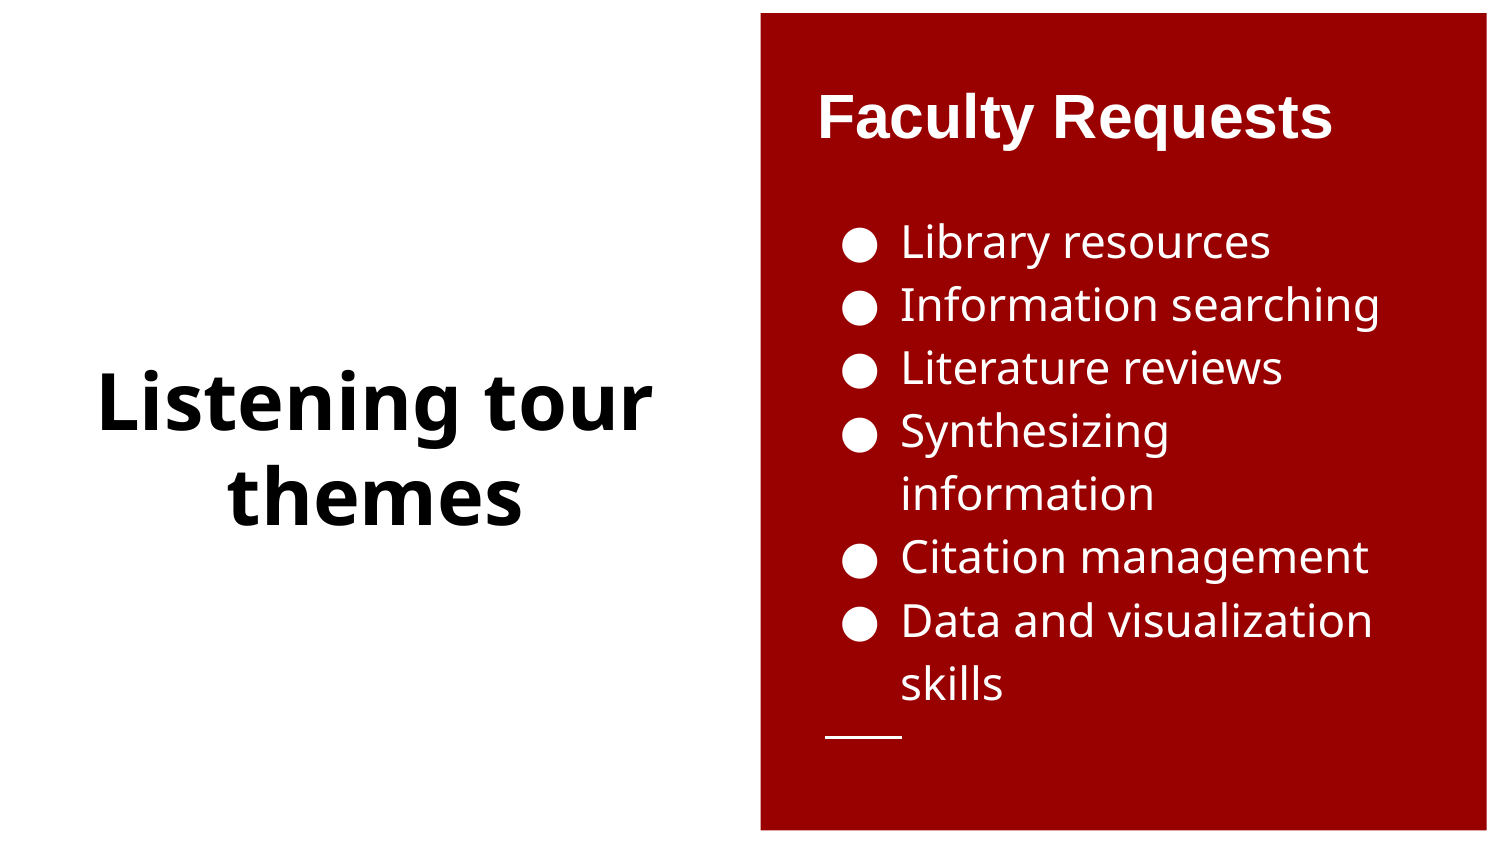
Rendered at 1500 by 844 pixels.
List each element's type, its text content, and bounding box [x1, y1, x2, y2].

title Listening tour themes [43, 193, 708, 557]
text_box Faculty Requests [802, 60, 1375, 166]
list Library resources Information searching Literature reviews Synthesizing information Citation management Data and visualization skills [810, 118, 1440, 725]
